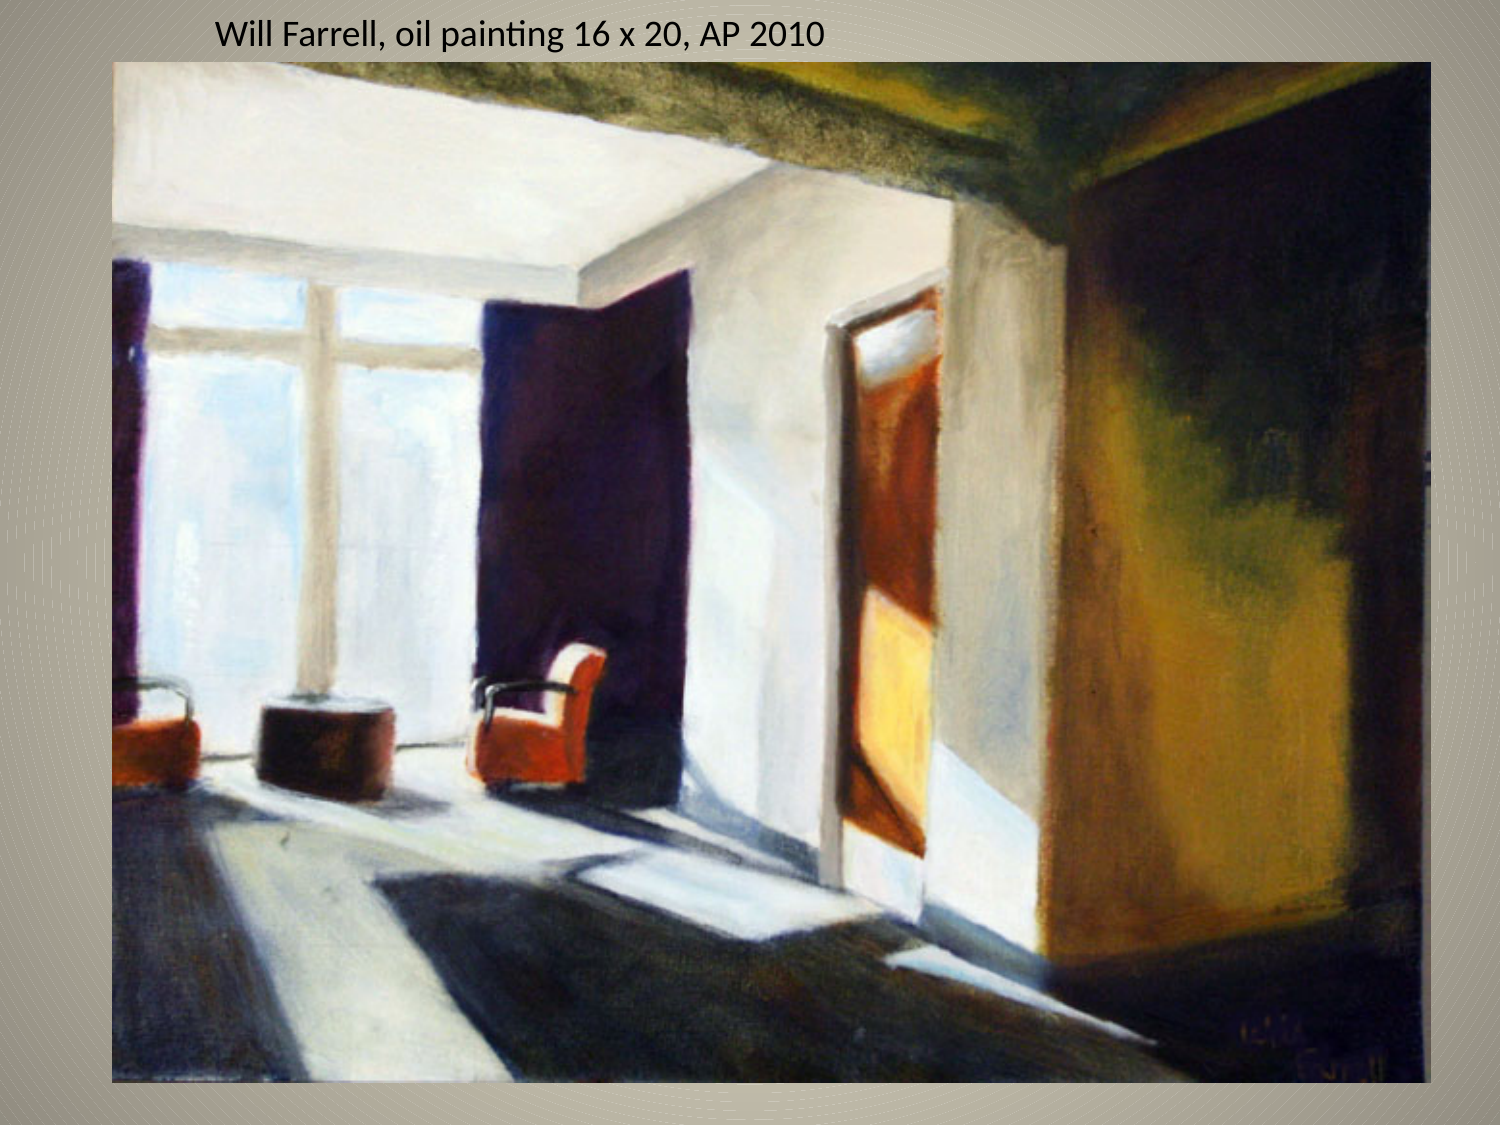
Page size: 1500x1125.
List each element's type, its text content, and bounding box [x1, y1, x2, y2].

text_box Will Farrell, oil painting 16 x 20, AP 2010 [199, 1, 888, 61]
picture [112, 62, 1431, 1083]
